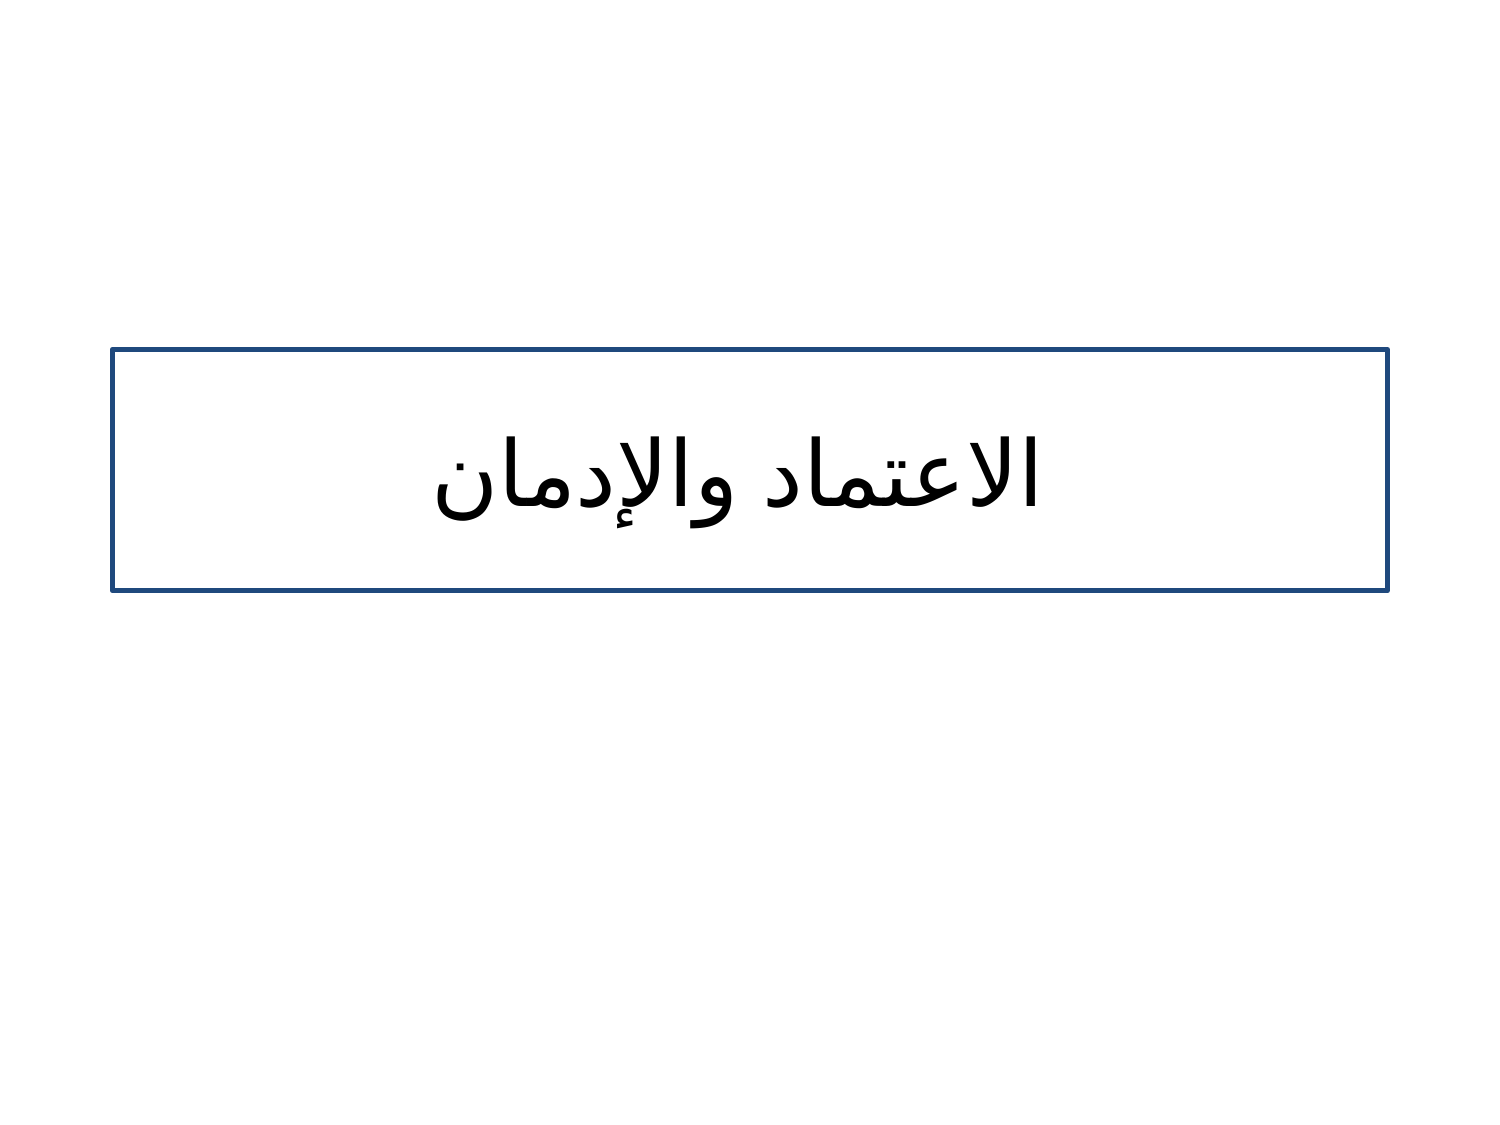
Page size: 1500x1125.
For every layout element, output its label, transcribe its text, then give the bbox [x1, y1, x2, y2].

title الاعتماد والإدمان [112, 349, 1388, 591]
